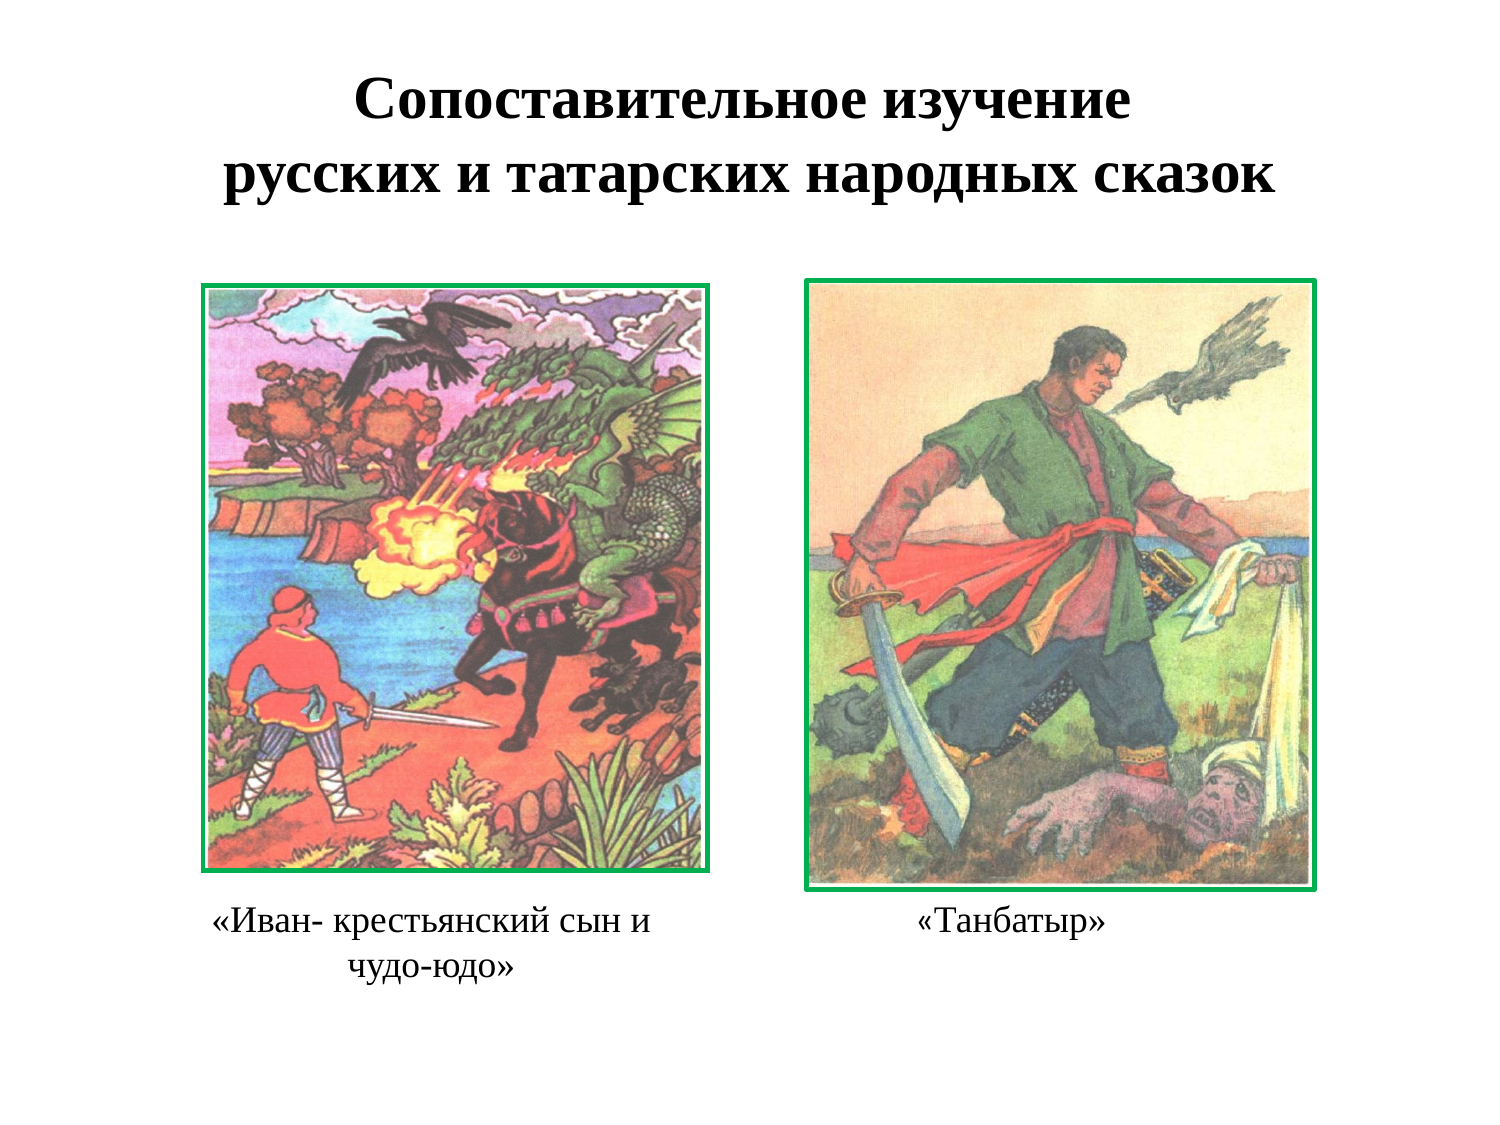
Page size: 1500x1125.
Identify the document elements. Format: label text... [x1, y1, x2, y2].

title Сопоставительное изучение русских и татарских народных сказок [94, 50, 1407, 213]
picture [205, 287, 706, 869]
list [808, 282, 1313, 888]
text_box «Иван- крестьянский сын и чудо-юдо» [162, 887, 700, 993]
text_box «Танбатыр» [899, 896, 1280, 948]
